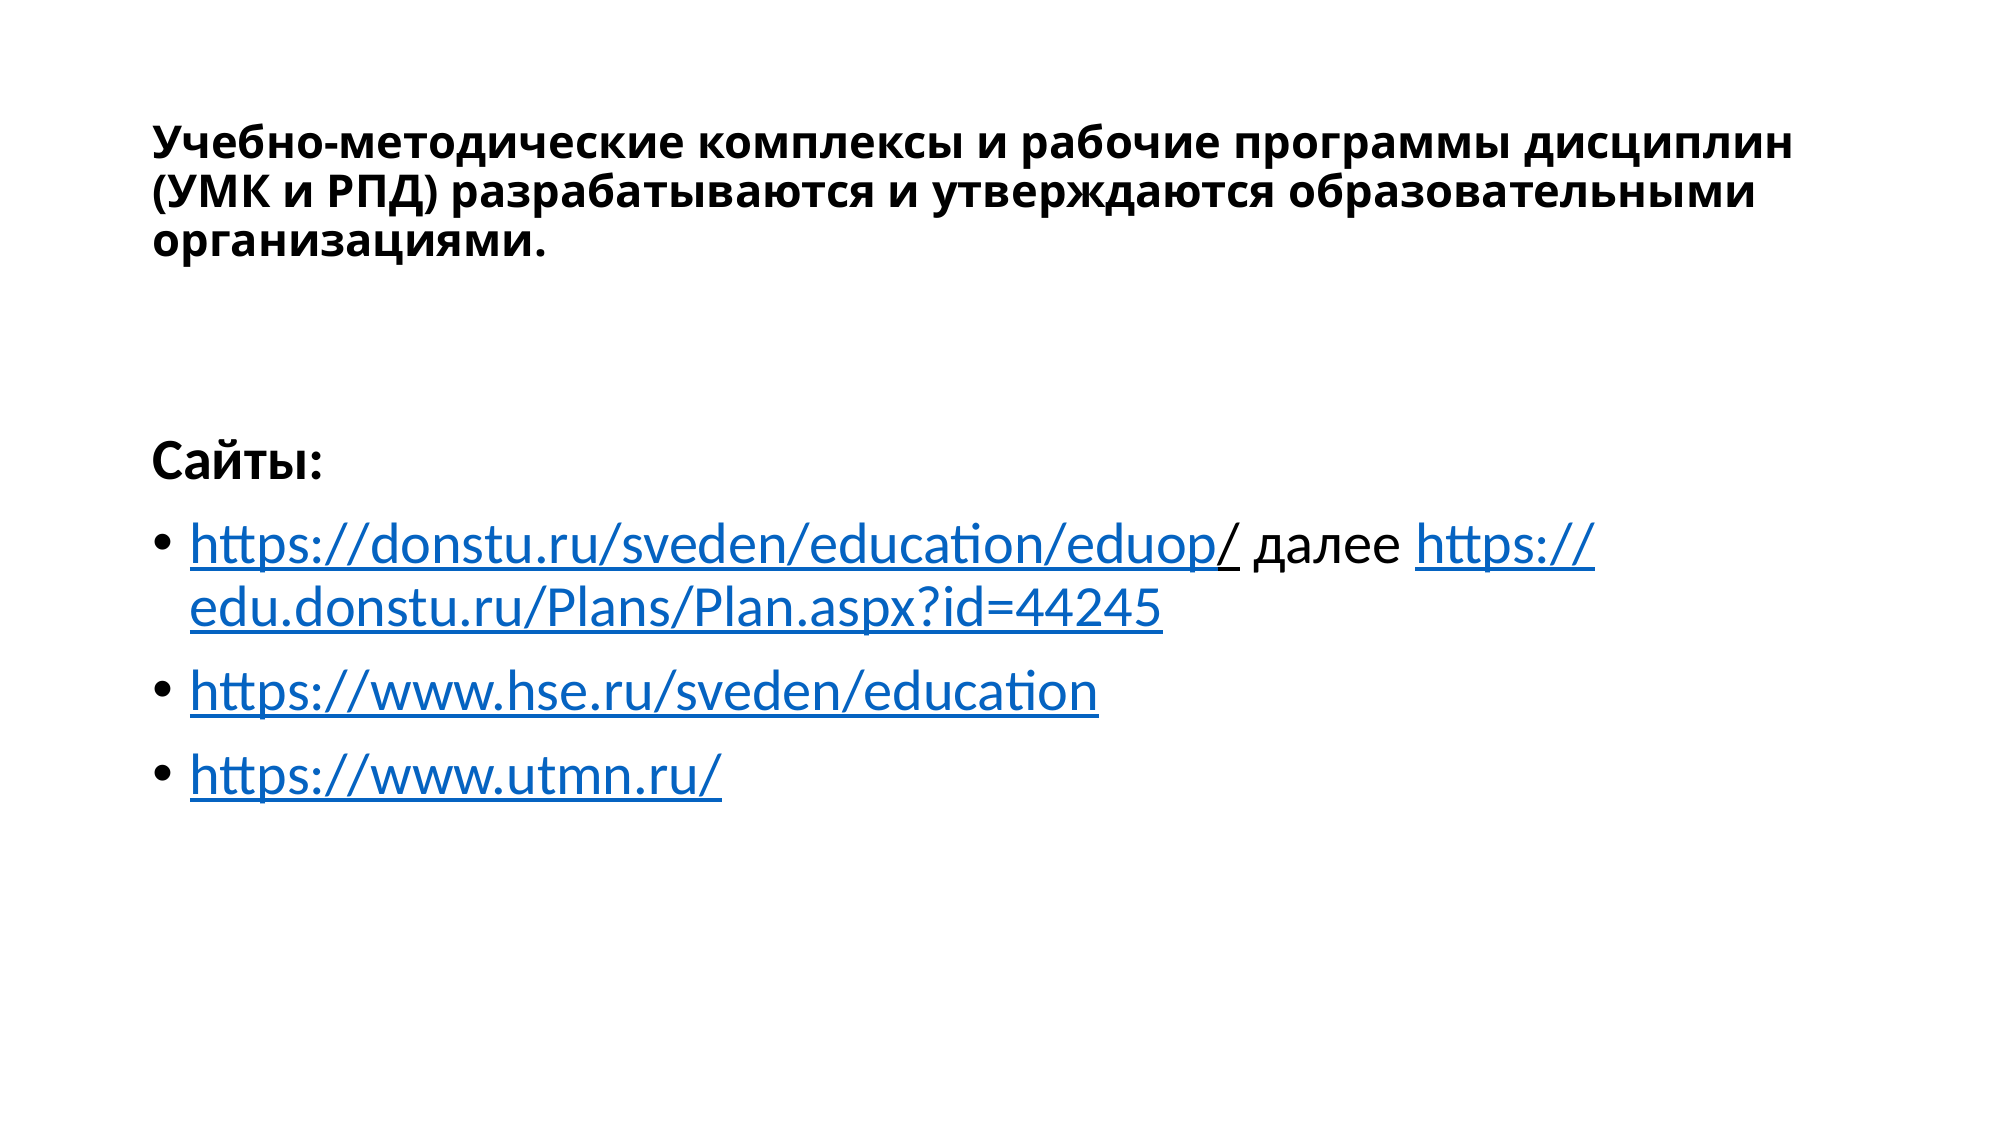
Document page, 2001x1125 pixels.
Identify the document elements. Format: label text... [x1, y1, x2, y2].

title Учебно-методические комплексы и рабочие программы дисциплин (УМК и РПД) разрабатываются и утверждаются образовательными организациями. [137, 111, 1863, 330]
list Сайты: https://donstu.ru/sveden/education/eduop/ далее https://edu.donstu.ru/Plans/Plan.aspx?id=44245 https://www.hse.ru/sveden/education https://www.utmn.ru/ [137, 422, 1863, 1125]
